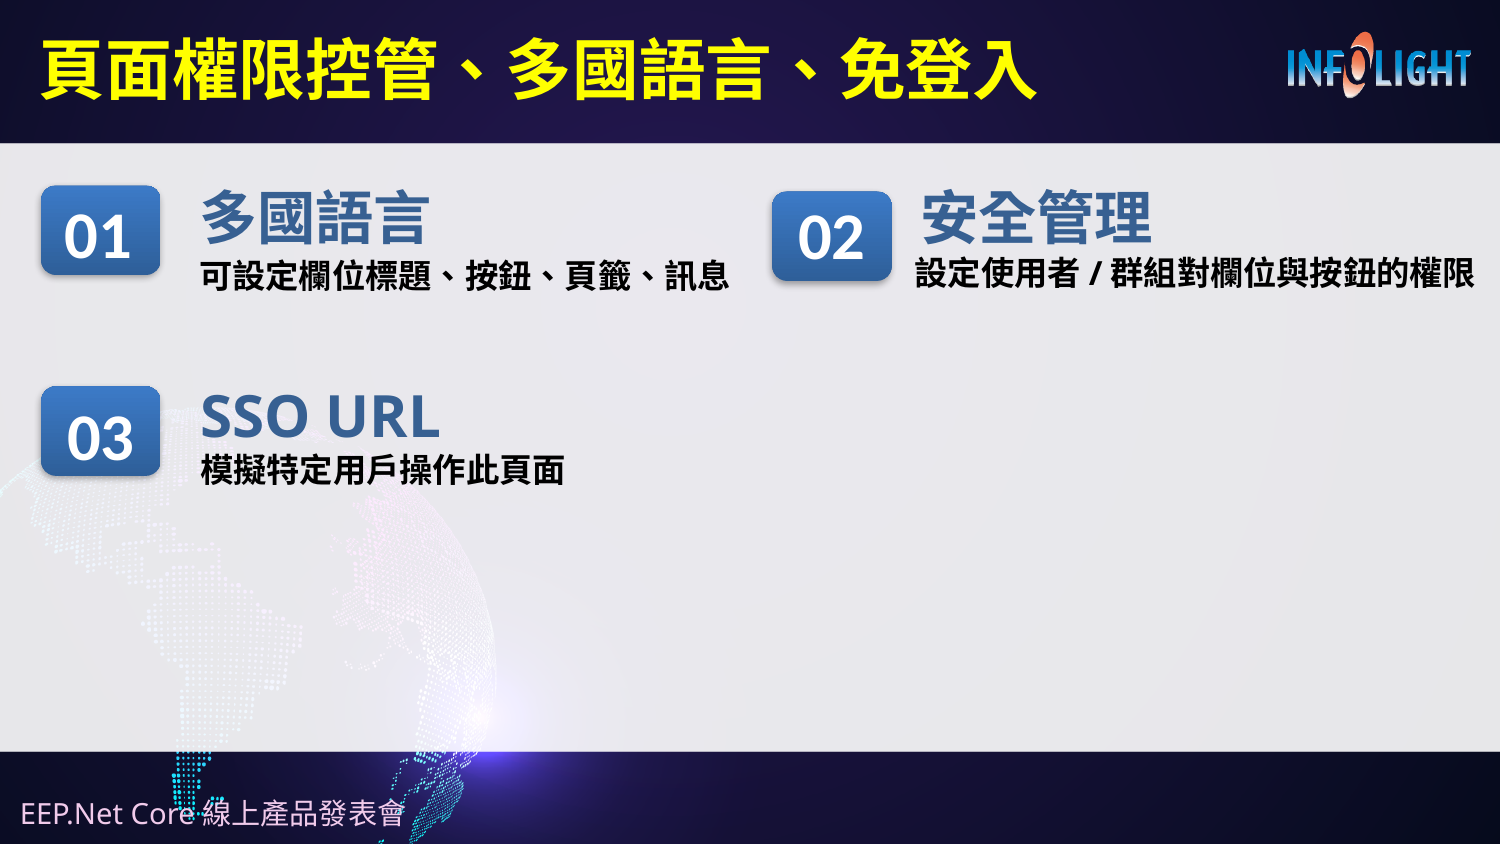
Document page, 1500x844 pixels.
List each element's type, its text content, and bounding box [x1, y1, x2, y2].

text_box 可設定欄位標題、按鈕、頁籤、訊息 [184, 248, 747, 303]
title 頁面權限控管、多國語言、免登入 [23, 0, 1459, 139]
text_box 安全管理 [905, 173, 1168, 259]
text_box 模擬特定用戶操作此頁面 [185, 441, 581, 497]
text_box SSO URL [185, 371, 457, 457]
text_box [40, 183, 161, 281]
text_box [772, 185, 892, 282]
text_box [40, 386, 161, 483]
picture [0, 0, 1500, 844]
text_box 多國語言 [184, 173, 448, 259]
text_box 設定使用者/群組對欄位與按鈕的權限 [899, 244, 1492, 300]
